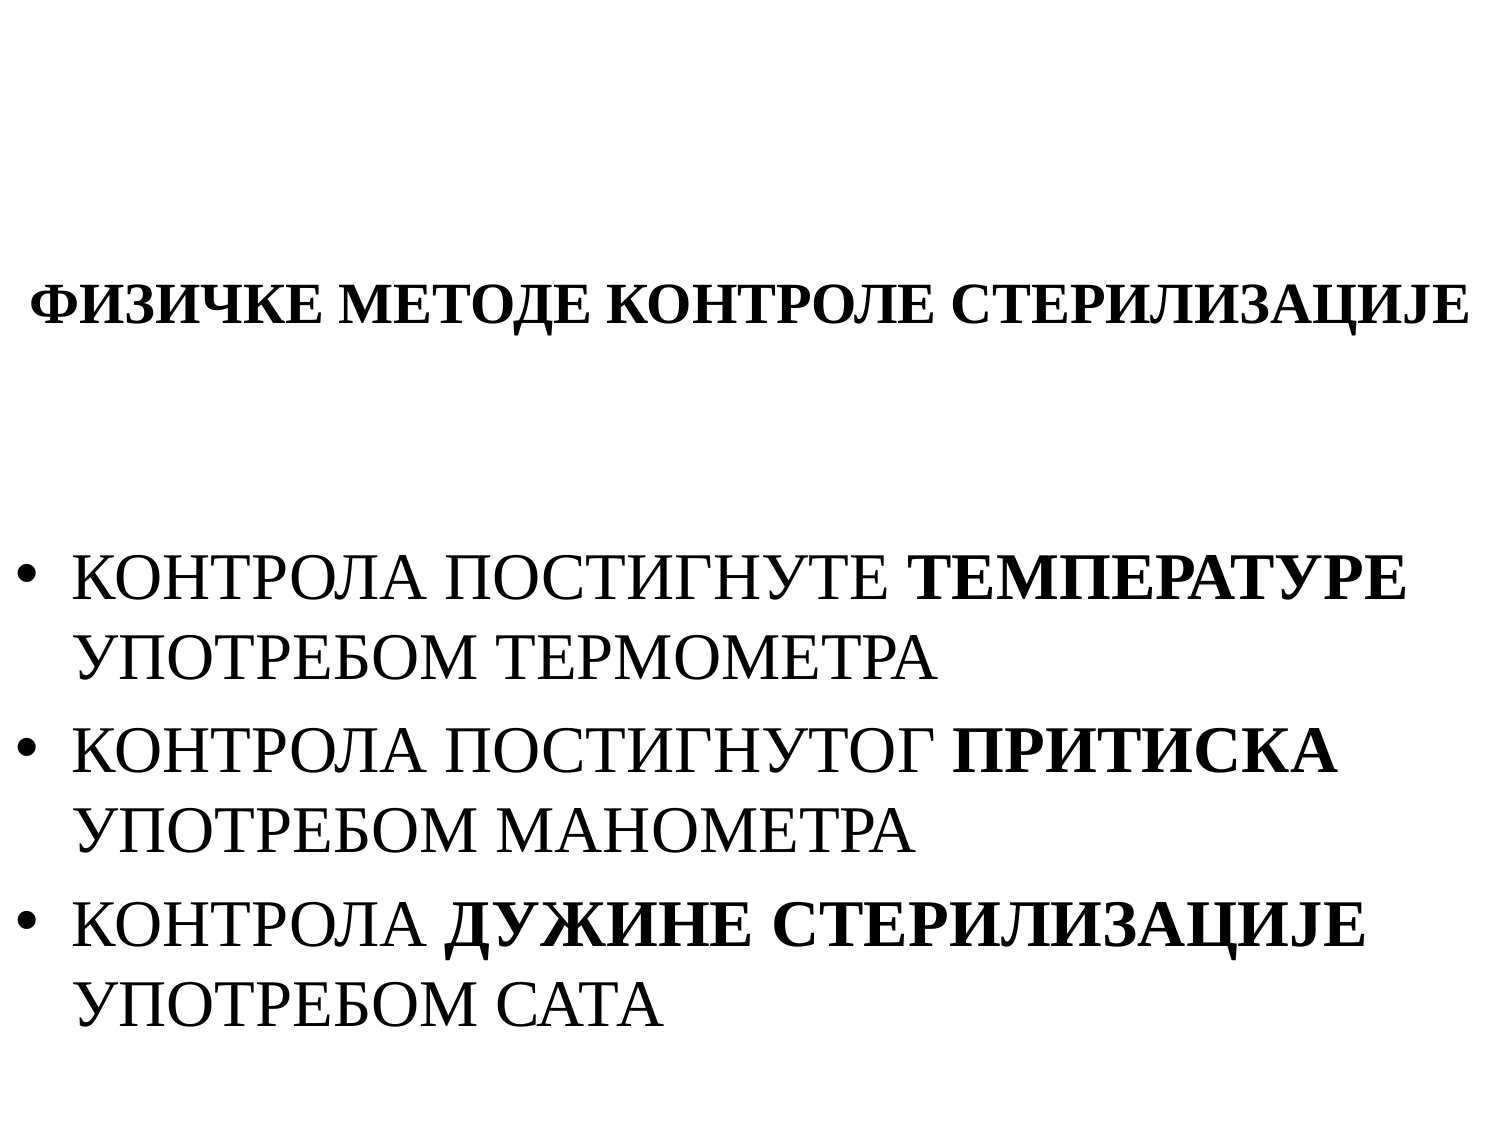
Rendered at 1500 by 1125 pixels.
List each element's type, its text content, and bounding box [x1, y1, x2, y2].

title ФИЗИЧКЕ МЕТОДЕ КОНТРОЛЕ СТЕРИЛИЗАЦИЈЕ [0, 212, 1500, 388]
list КОНТРОЛА ПОСТИГНУТЕ ТЕМПЕРАТУРЕ УПОТРЕБОМ ТЕРМОМЕТРА КОНТРОЛА ПОСТИГНУТОГ ПРИТИСКА УПОТРЕБОМ МАНОМЕТРА КОНТРОЛА ДУЖИНЕ СТЕРИЛИЗАЦИЈЕ УПОТРЕБОМ САТА [0, 525, 1500, 1125]
